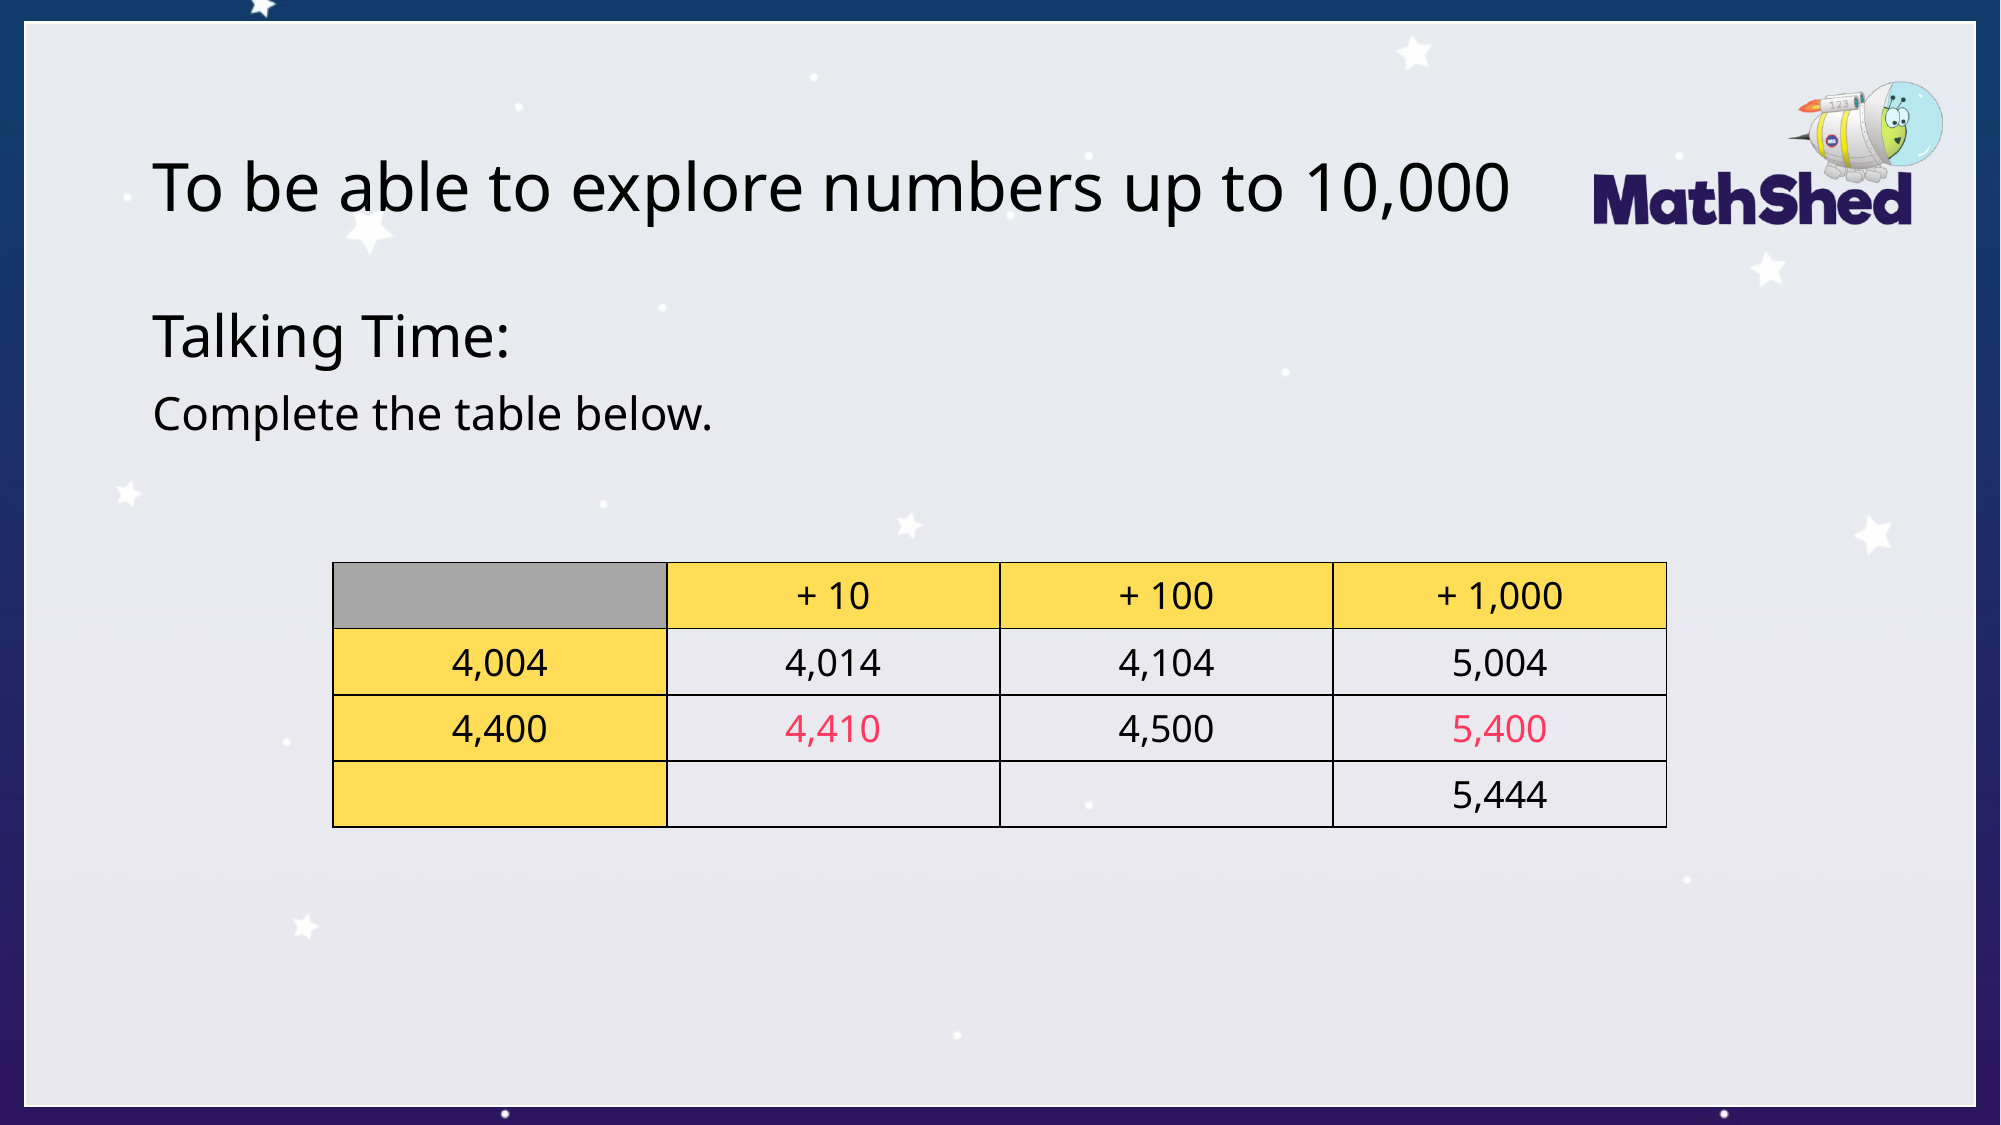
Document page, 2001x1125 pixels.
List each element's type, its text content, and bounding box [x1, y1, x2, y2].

table_header + 1,000 [1334, 563, 1666, 628]
table_header [334, 563, 666, 628]
table_cell 5,444 [1334, 762, 1666, 826]
table_header + 10 [668, 563, 999, 628]
table_cell 4,500 [1001, 696, 1332, 760]
title To be able to explore numbers up to 10,000 [137, 81, 1578, 299]
table_cell [334, 762, 666, 826]
table_cell 4,104 [1001, 629, 1332, 694]
table_cell 4,410 [668, 696, 999, 760]
table_cell 4,014 [668, 629, 999, 694]
table_cell 5,400 [1334, 696, 1666, 760]
list Talking Time: Complete the table below. [137, 299, 1863, 1014]
table_cell [668, 762, 999, 826]
table_cell [1001, 762, 1332, 826]
picture [0, 0, 2001, 1125]
table_cell 5,004 [1334, 629, 1666, 694]
table_cell 4,400 [334, 696, 666, 760]
table_cell 4,004 [334, 629, 666, 694]
table_header + 100 [1001, 563, 1332, 628]
